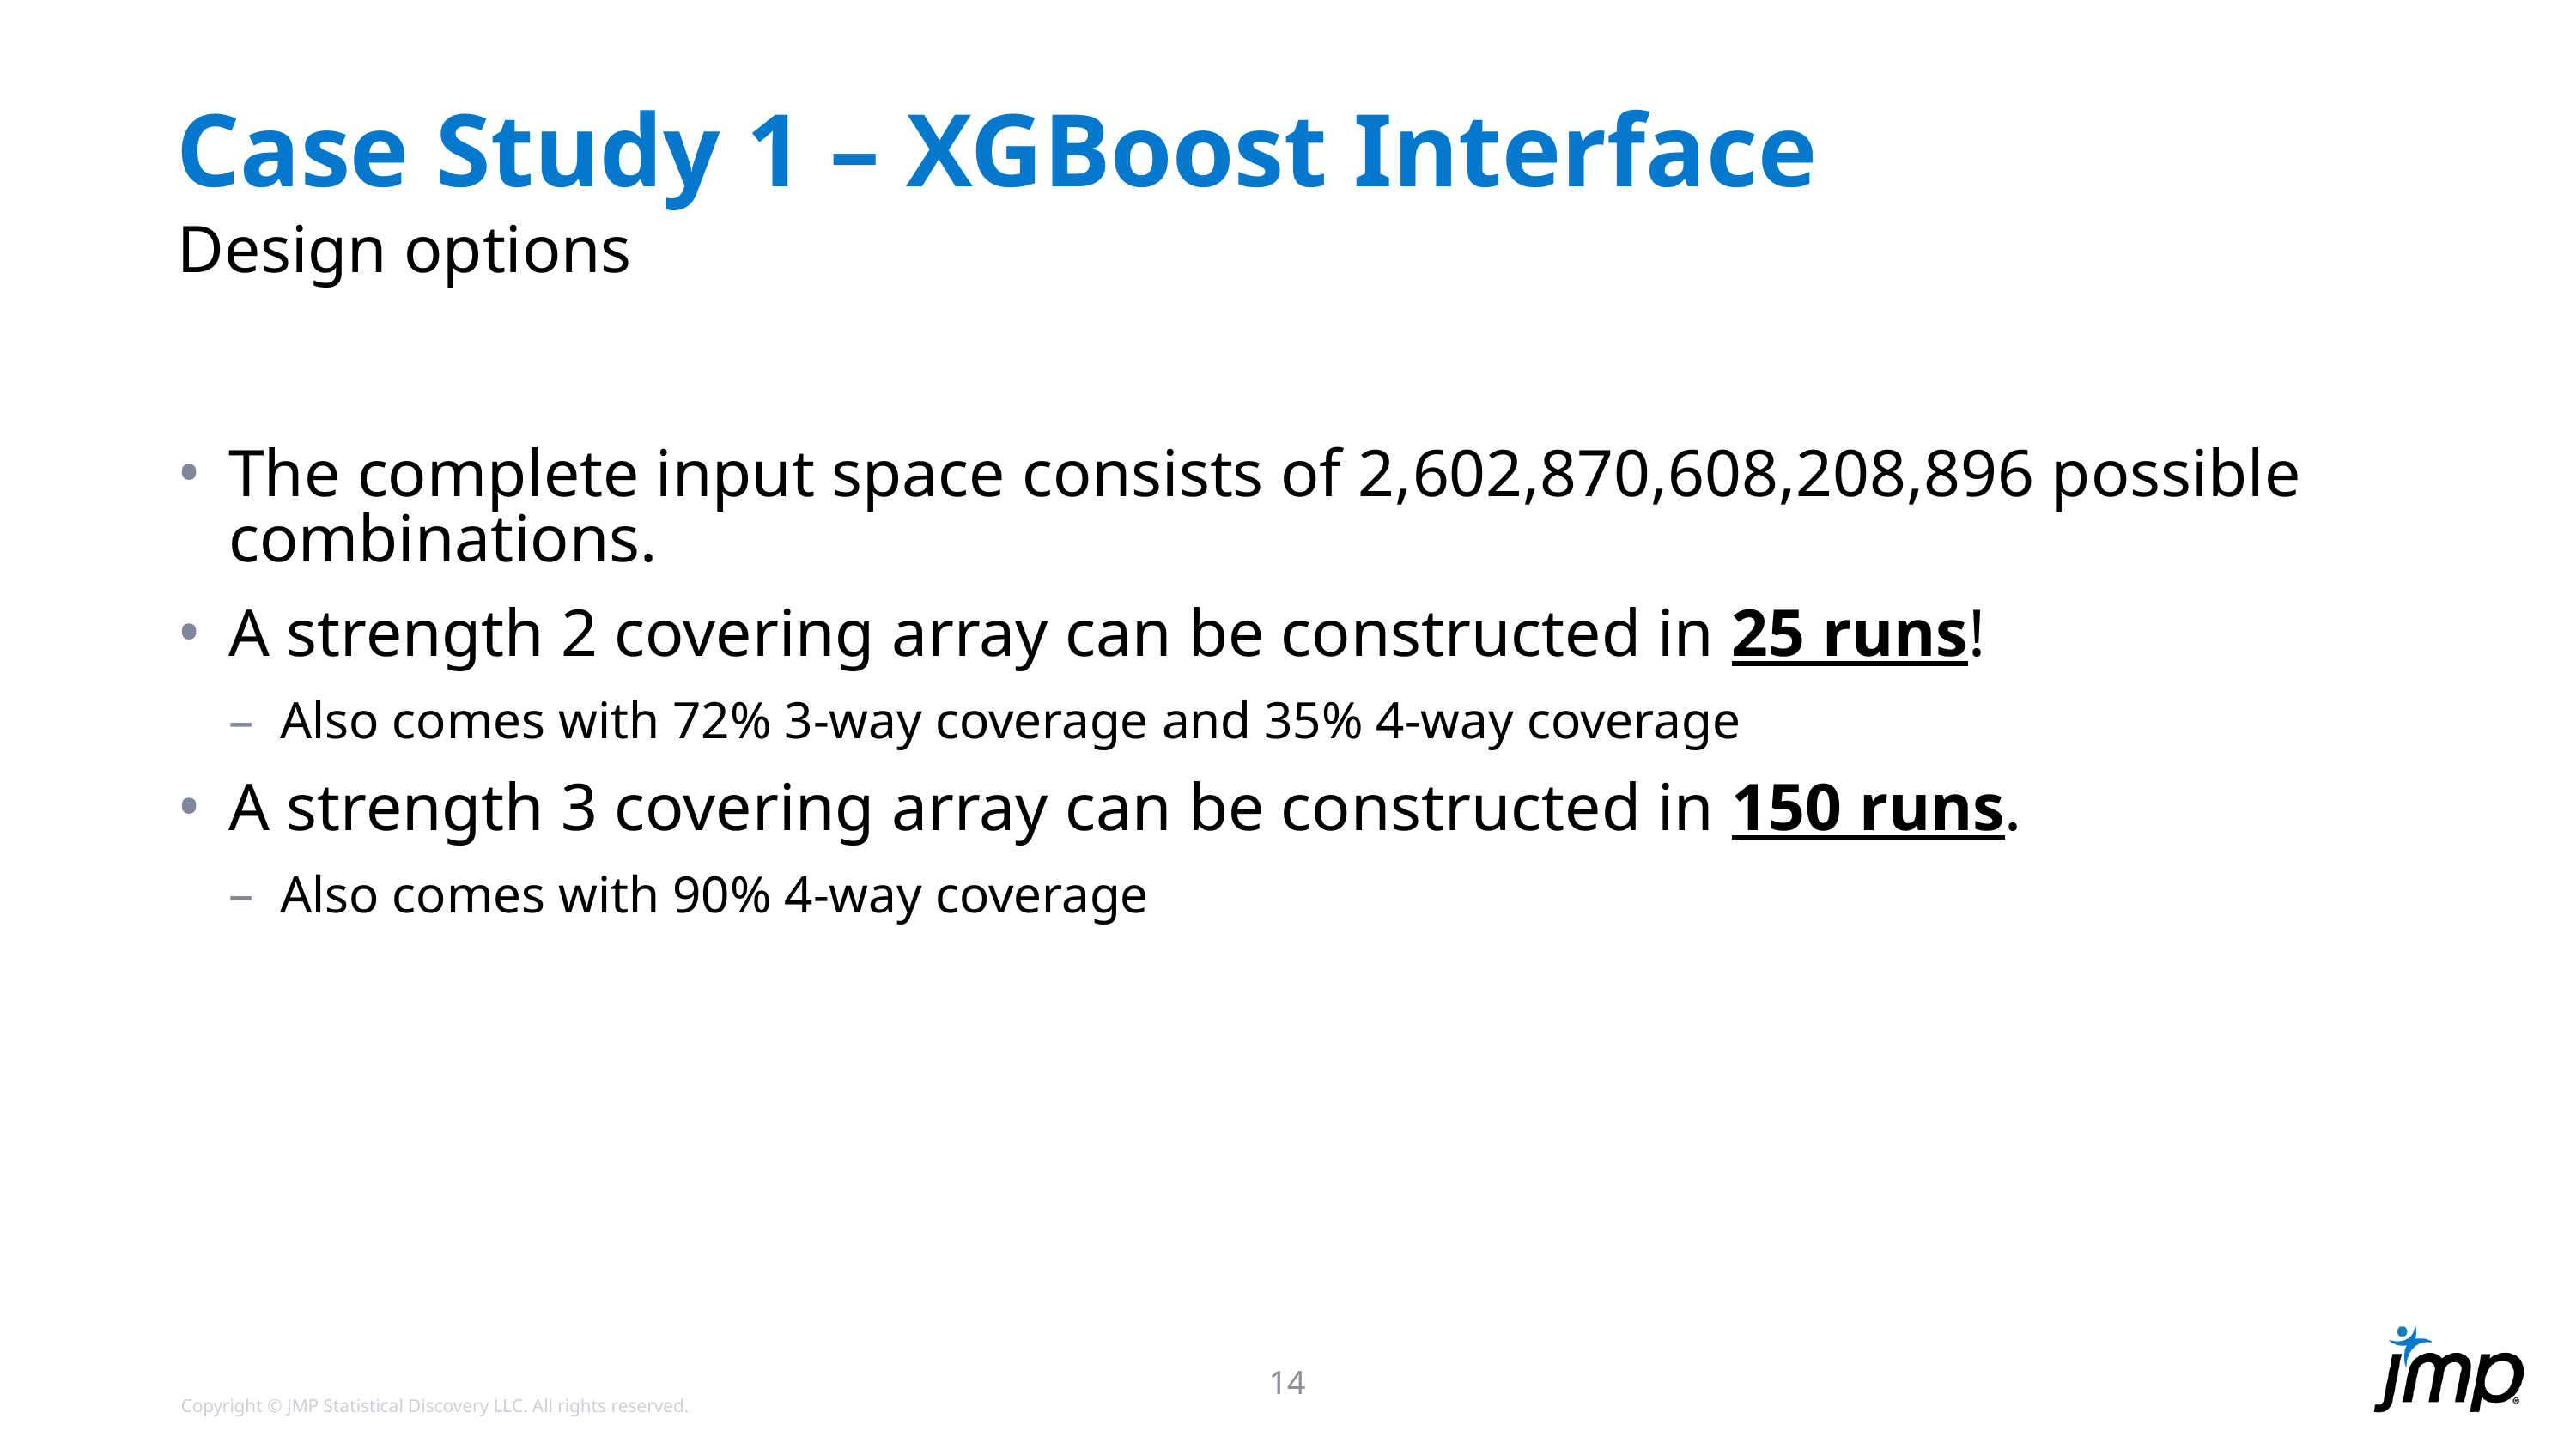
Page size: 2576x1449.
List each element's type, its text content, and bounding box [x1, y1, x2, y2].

picture [2370, 1322, 2526, 1416]
slide_number 14 [997, 1345, 1577, 1423]
title Case Study 1 – XGBoost Interface [176, 100, 2398, 209]
list Design options [177, 220, 2399, 298]
list The complete input space consists of 2,602,870,608,208,896 possible combinations. A strength 2 covering array can be constructed in 25 runs! Also comes with 72% 3-way coverage and 35% 4-way coverage A strength 3 covering array can be constructed in 150 runs. Also comes with 90% 4-way coverage [177, 337, 2399, 1305]
